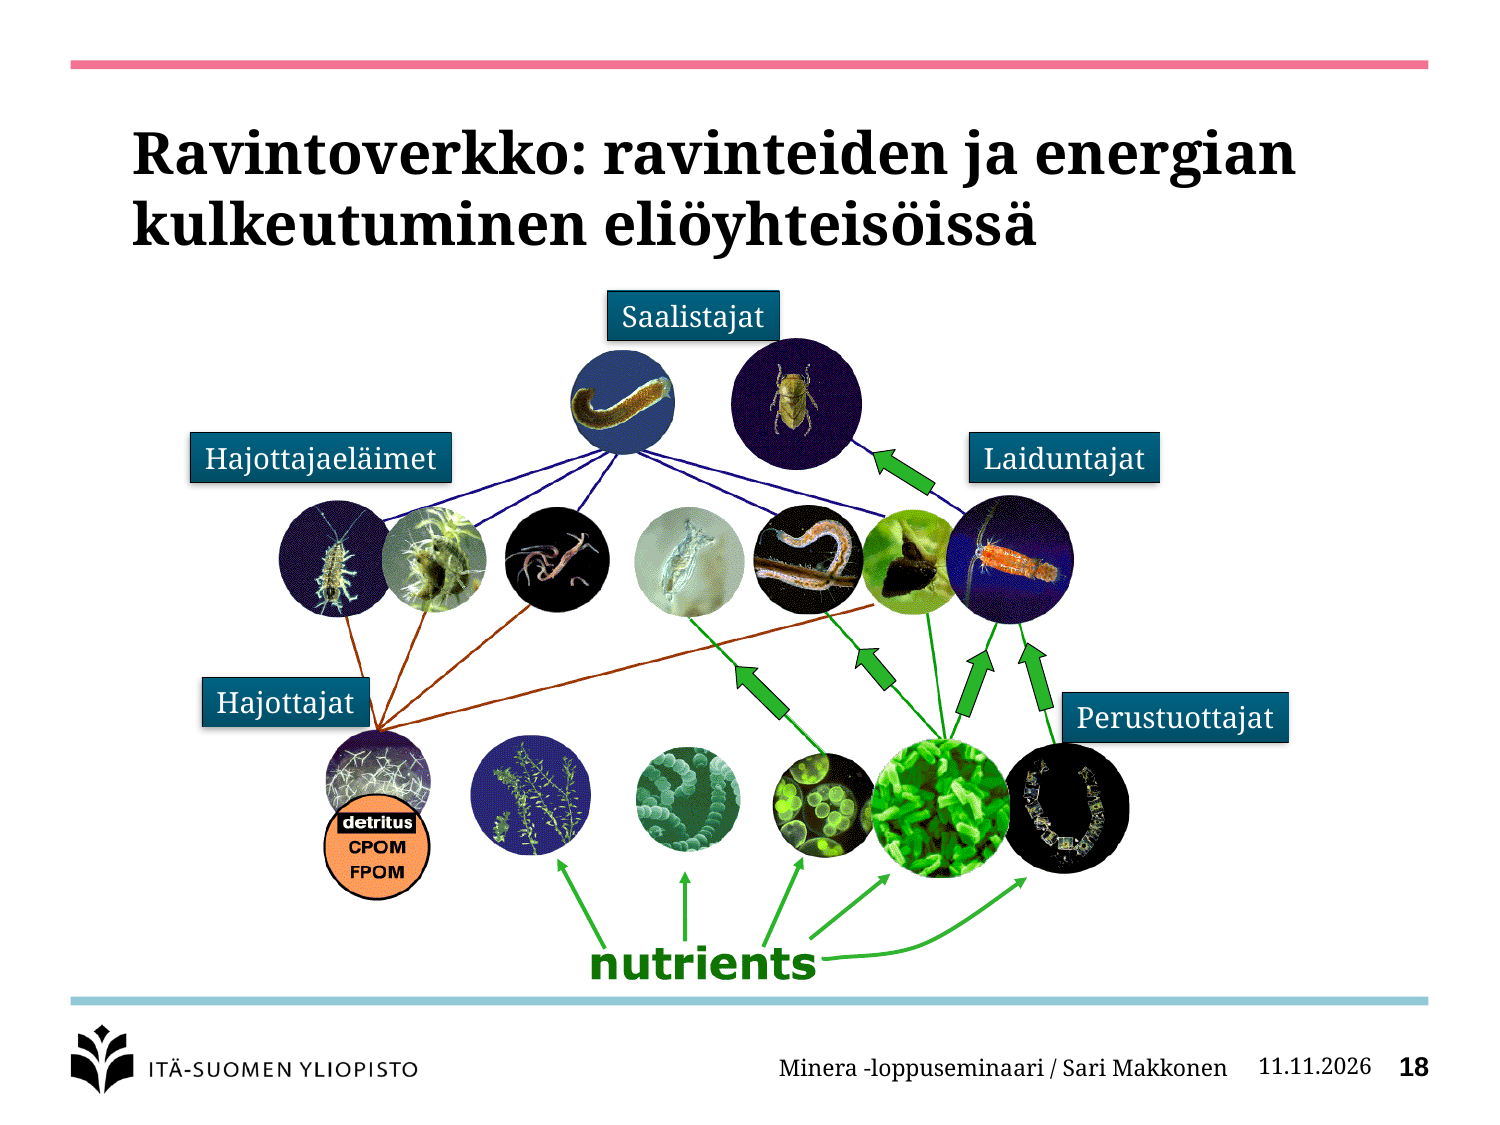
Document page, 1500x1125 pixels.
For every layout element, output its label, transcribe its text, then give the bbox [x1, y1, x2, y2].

text_box Hajottajat [201, 677, 272, 727]
picture [1038, 447, 1042, 468]
picture [412, 455, 424, 468]
picture [1096, 714, 1108, 727]
picture [325, 454, 329, 468]
picture [350, 447, 354, 468]
picture [277, 337, 1130, 988]
text_box Hajottajaeläimet [189, 432, 272, 483]
picture [394, 454, 398, 468]
footer Minera -loppuseminaari / Sari Makkonen [500, 1046, 1229, 1089]
picture [1102, 454, 1106, 468]
picture [311, 698, 315, 712]
picture [70, 1024, 422, 1094]
title Ravintoverkko: ravinteiden ja energian kulkeutuminen eliöyhteisöissä [117, 107, 1430, 274]
picture [284, 452, 288, 469]
picture [403, 454, 407, 468]
text_box Perustuottajat [1134, 692, 1289, 743]
slide_number 18 [1369, 1046, 1430, 1089]
picture [430, 452, 434, 469]
text_box Laiduntajat [1134, 432, 1160, 483]
picture [366, 454, 370, 468]
text_box Saalistajat [607, 290, 780, 336]
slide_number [1229, 1046, 1369, 1089]
picture [1011, 454, 1015, 468]
picture [334, 455, 346, 468]
